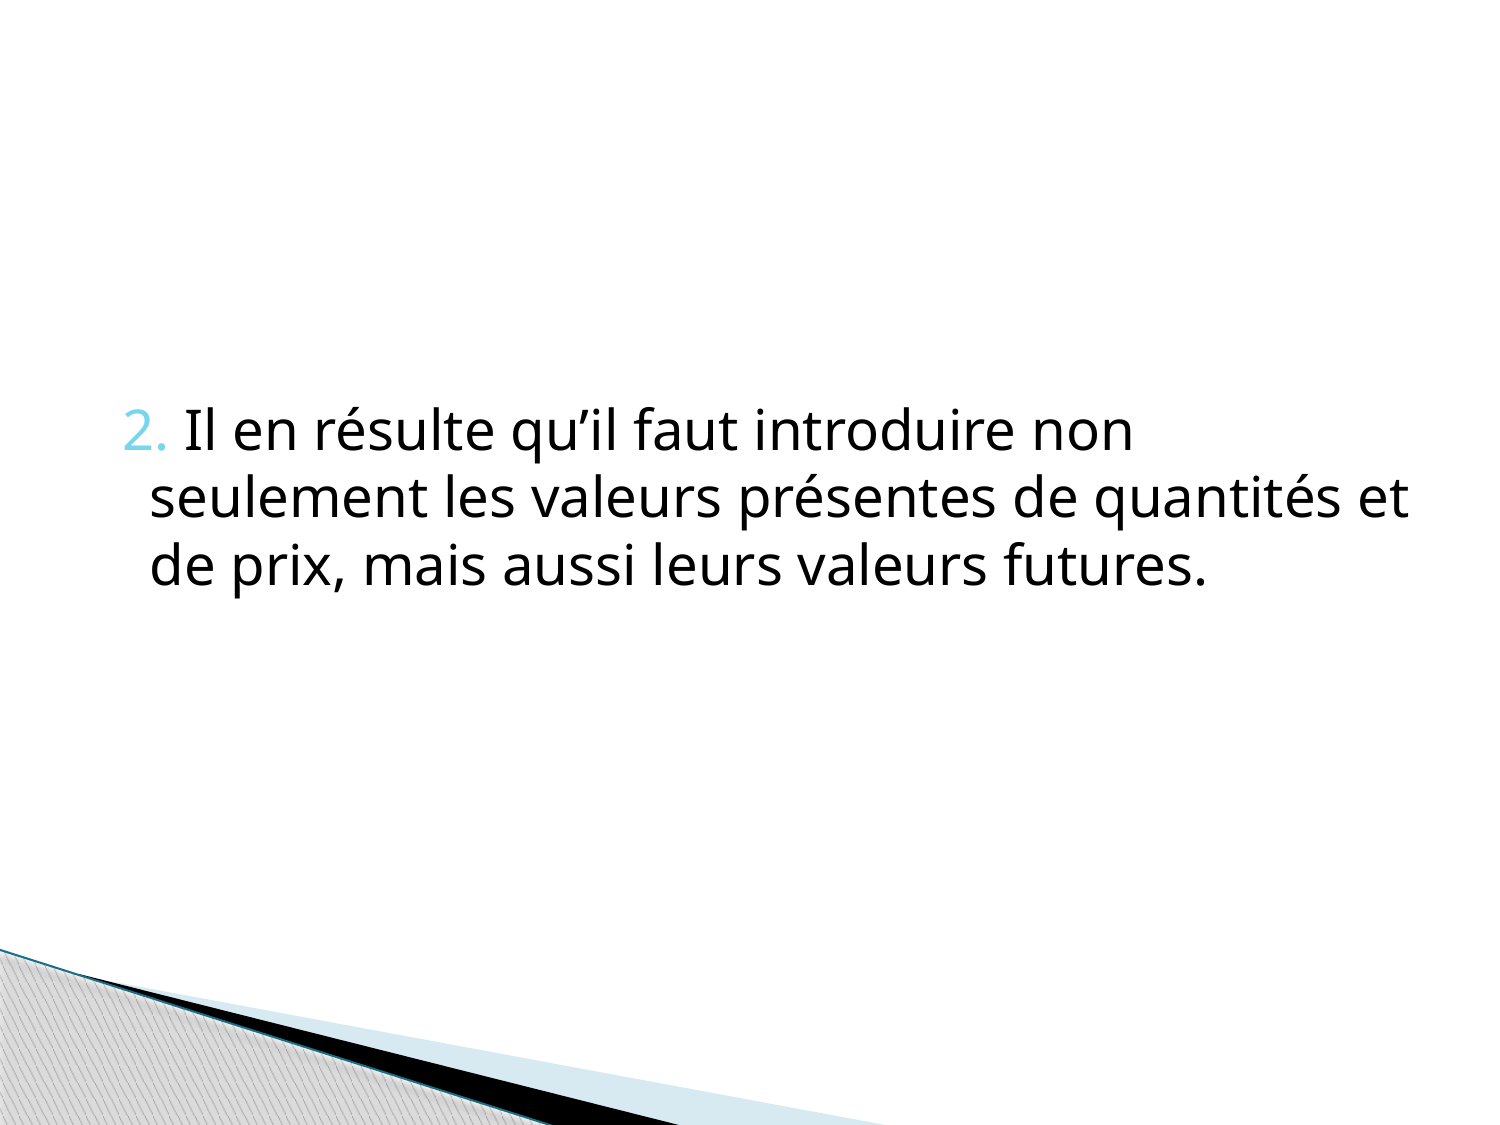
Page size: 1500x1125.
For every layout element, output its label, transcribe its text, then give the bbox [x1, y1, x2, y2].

list 2. Il en résulte qu’il faut introduire non seulement les valeurs présentes de quantités et de prix, mais aussi leurs valeurs futures. [75, 386, 1425, 986]
